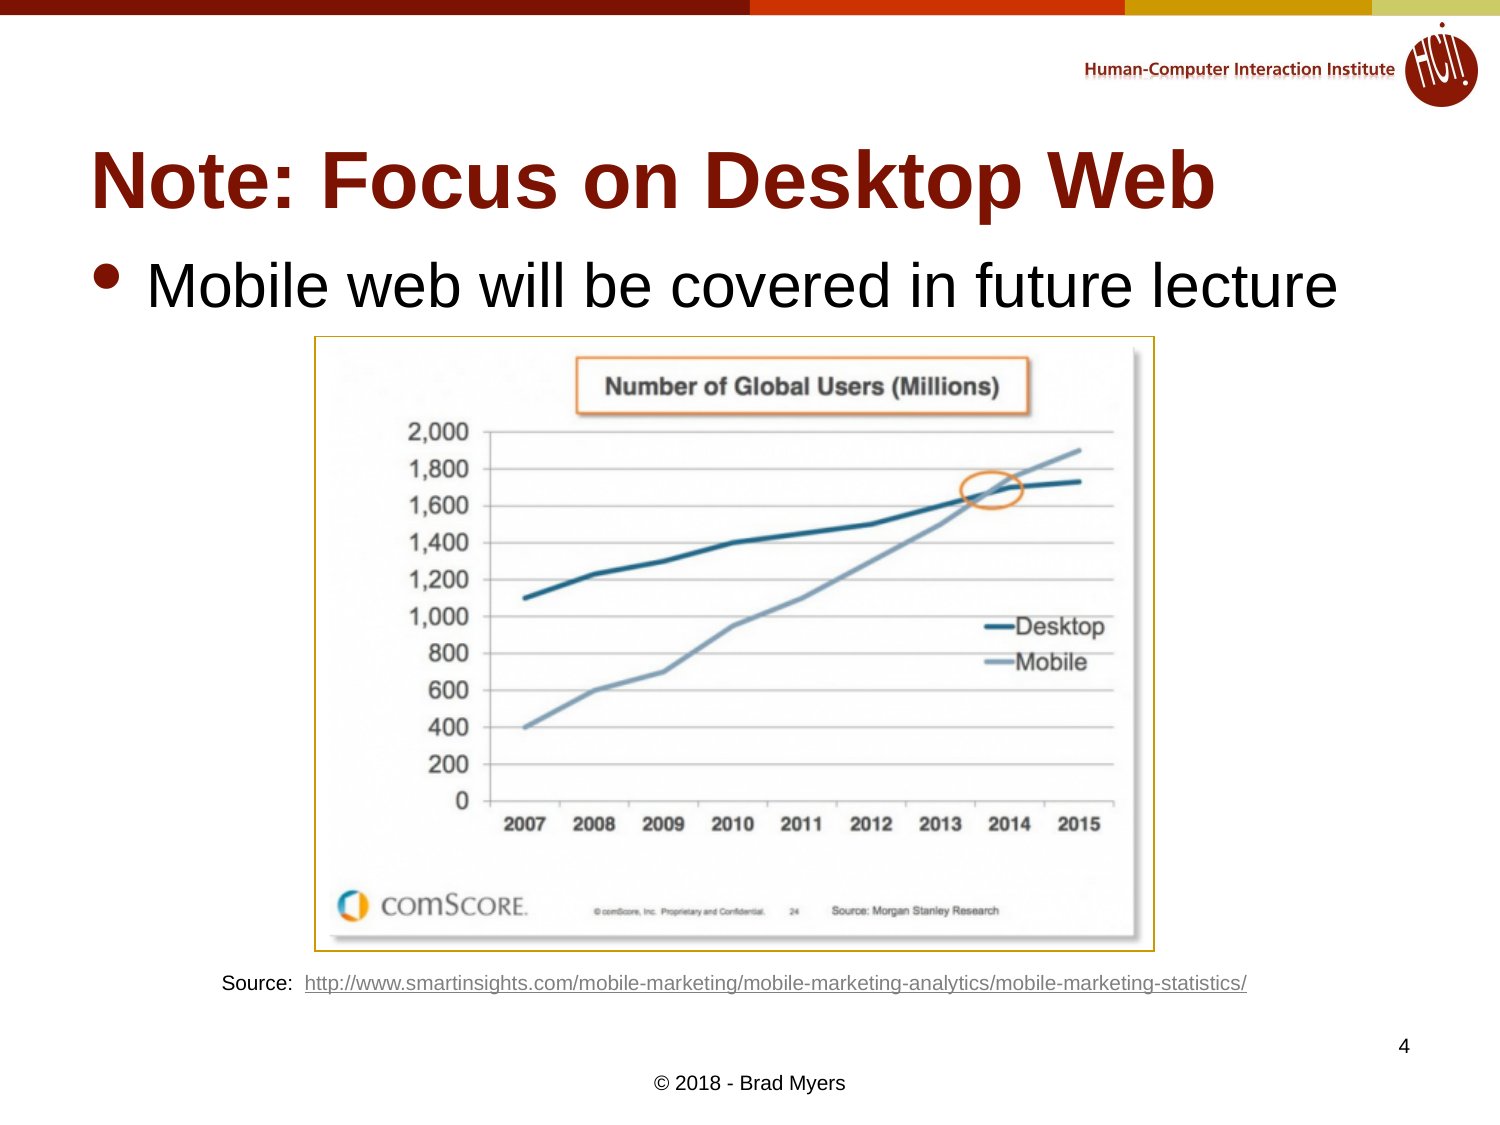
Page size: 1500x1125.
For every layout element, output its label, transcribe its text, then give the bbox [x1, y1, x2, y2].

picture [1313, 22, 1478, 107]
text_box Source: http://www.smartinsights.com/mobile-marketing/mobile-marketing-analytics/mobile-marketing-statistics/ [206, 962, 1262, 1003]
slide_number 4 [1074, 1024, 1426, 1101]
footer © 2018 - Brad Myers [512, 1062, 988, 1101]
picture [315, 337, 1154, 951]
title Note: Focus on Desktop Web [74, 19, 1313, 233]
list Mobile web will be covered in future lecture [74, 237, 1426, 1006]
